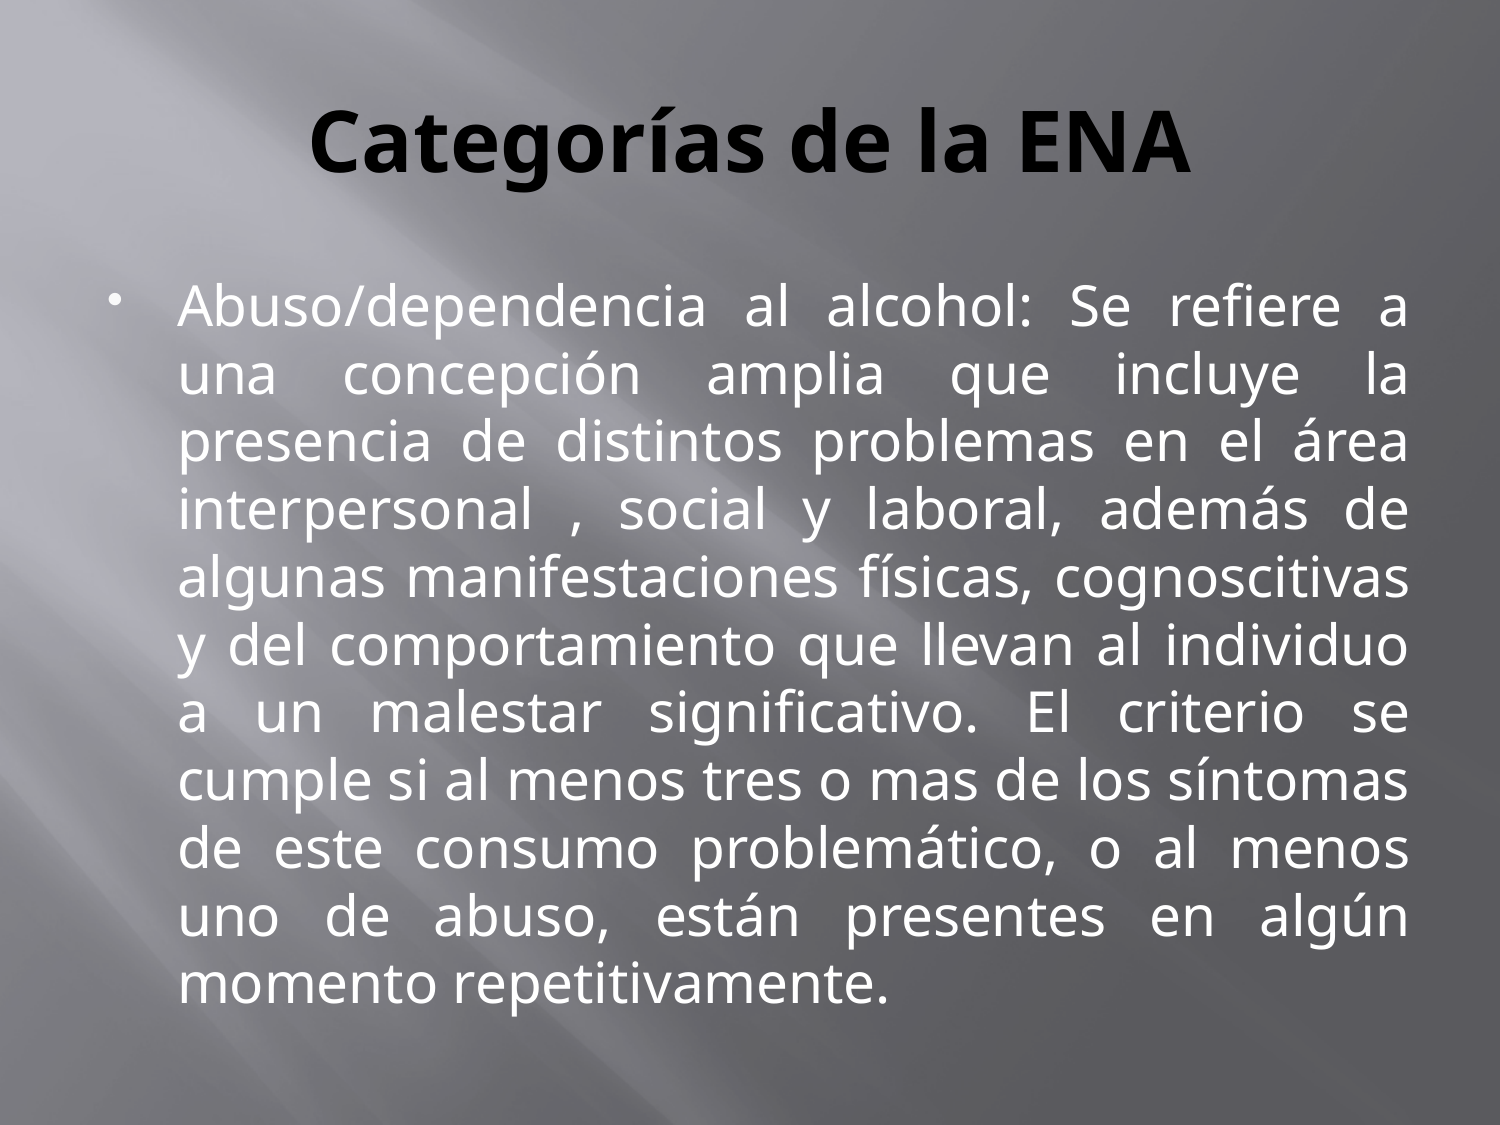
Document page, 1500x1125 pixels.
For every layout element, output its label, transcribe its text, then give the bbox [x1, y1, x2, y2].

title Categorías de la ENA [75, 45, 1425, 233]
list Abuso/dependencia al alcohol: Se refiere a una concepción amplia que incluye la presencia de distintos problemas en el área interpersonal , social y laboral, además de algunas manifestaciones físicas, cognoscitivas y del comportamiento que llevan al individuo a un malestar significativo. El criterio se cumple si al menos tres o mas de los síntomas de este consumo problemático, o al menos uno de abuso, están presentes en algún momento repetitivamente. [75, 262, 1425, 1035]
